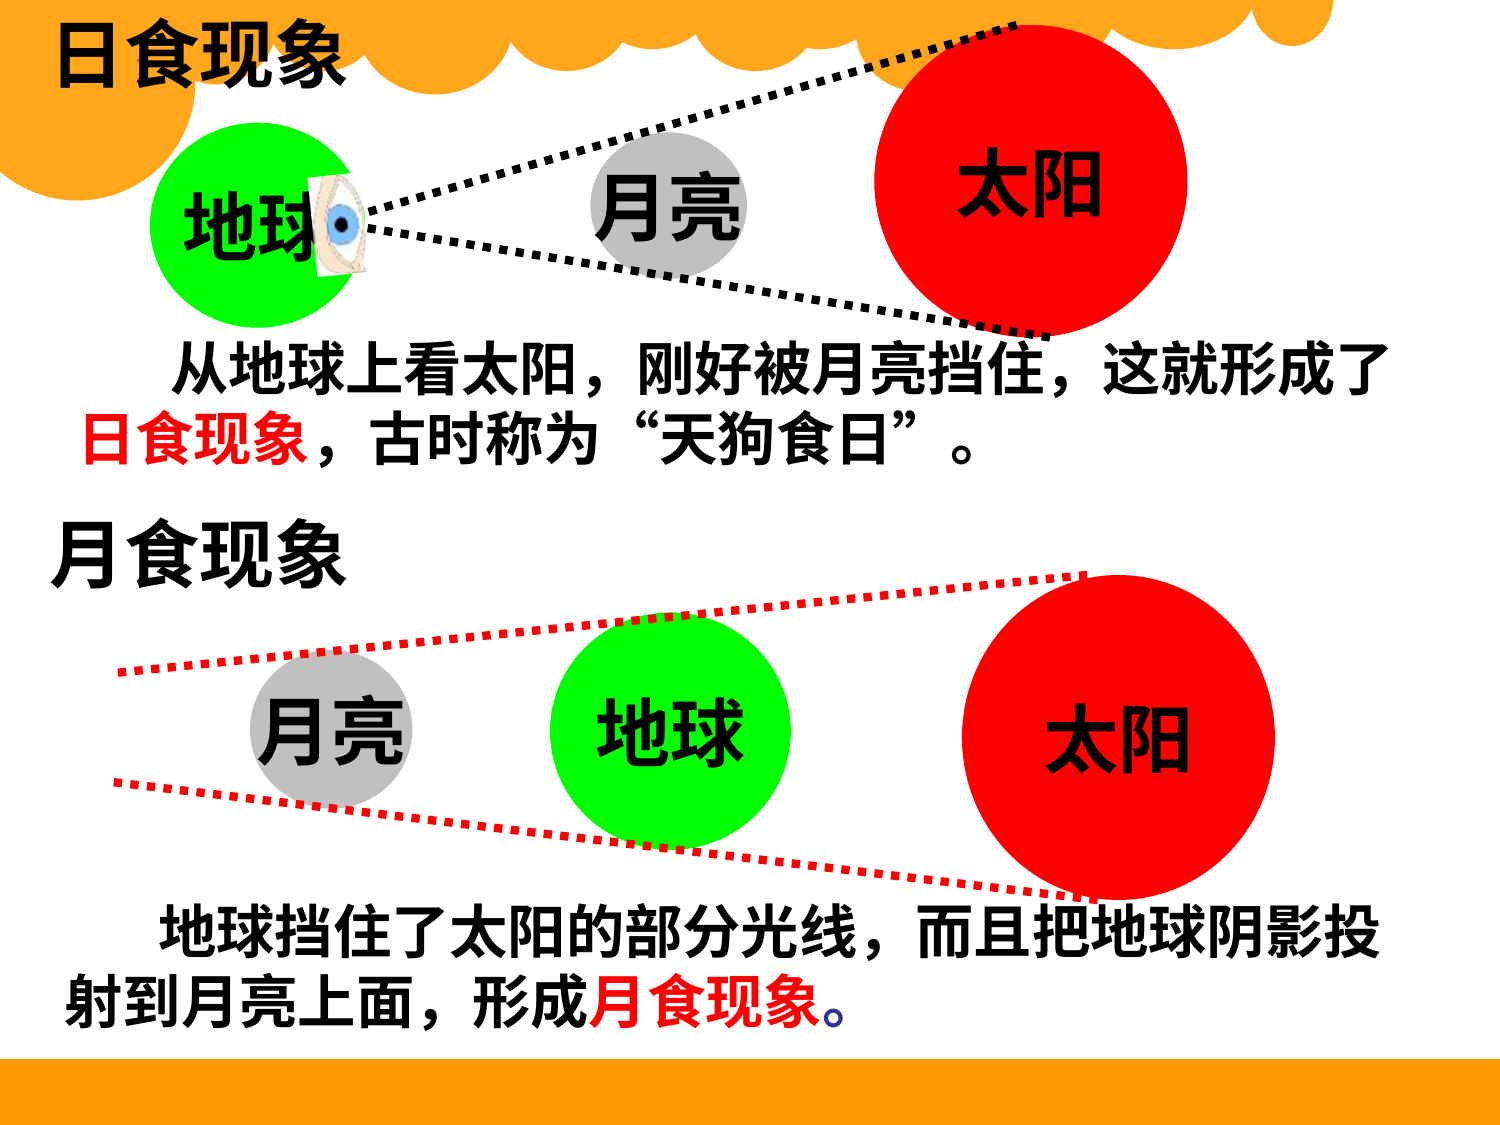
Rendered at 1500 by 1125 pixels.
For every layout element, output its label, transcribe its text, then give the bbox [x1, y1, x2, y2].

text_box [109, 574, 1098, 901]
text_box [349, 24, 1051, 338]
text_box 月食现象 [0, 499, 825, 605]
text_box 地球挡住了太阳的部分光线，而且把地球阴影投射到月亮上面，形成月食现象。 [50, 887, 1450, 1043]
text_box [1098, 574, 1276, 901]
picture [288, 198, 389, 251]
text_box 日食现象 [0, 0, 825, 105]
text_box 从地球上看太阳，刚好被月亮挡住，这就形成了日食现象，古时称为“天狗食日”。 [62, 324, 1463, 480]
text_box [149, 24, 348, 338]
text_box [1051, 24, 1188, 338]
